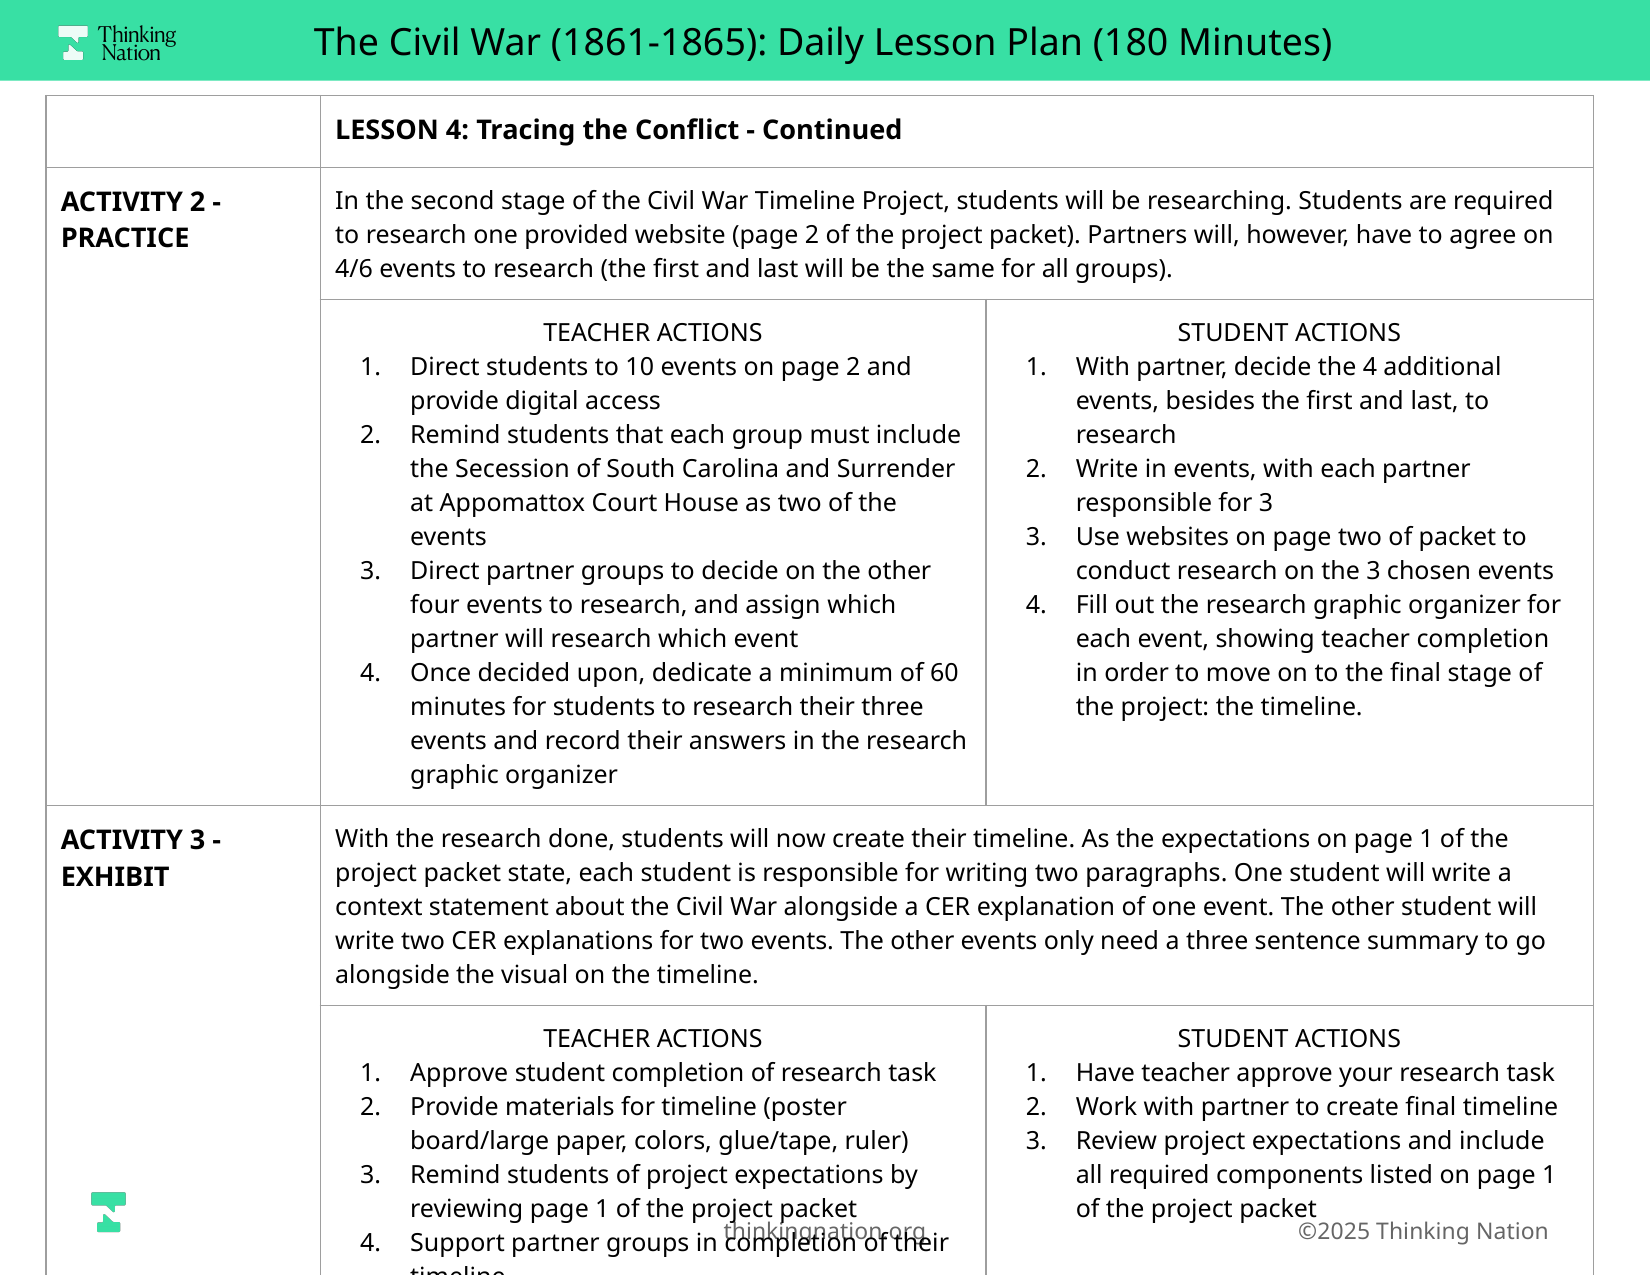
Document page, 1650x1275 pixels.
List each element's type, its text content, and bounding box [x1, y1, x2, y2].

table_cell ACTIVITY 3 - EXHIBIT [47, 806, 320, 1275]
table_cell In the second stage of the Civil War Timeline Project, students will be researching. Students are required to research one provided website (page 2 of the project packet). Partners will, however, have to agree on 4/6 events to research (the first and last will be the same for all groups). [321, 168, 1593, 299]
table_header [47, 96, 320, 167]
table_cell TEACHER ACTIONS Direct students to 10 events on page 2 and provide digital access Remind students that each group must include the Secession of South Carolina and Surrender at Appomattox Court House as two of the events Direct partner groups to decide on the other four events to research, and assign which partner will research which event Once decided upon, dedicate a minimum of 60 minutes for students to research their three events and record their answers in the research graphic organizer [321, 300, 985, 805]
picture [45, 14, 180, 85]
table_cell With the research done, students will now create their timeline. As the expectations on page 1 of the project packet state, each student is responsible for writing two paragraphs. One student will write a context statement about the Civil War alongside a CER explanation of one event. The other student will write two CER explanations for two events. The other events only need a three sentence summary to go alongside the visual on the timeline. [321, 806, 1593, 1005]
text_box The Civil War (1861-1865): Daily Lesson Plan (180 Minutes) [0, 0, 1650, 81]
table_cell STUDENT ACTIONS Have teacher approve your research task Work with partner to create final timeline Review project expectations and include all required components listed on page 1 of the project packet [987, 1006, 1593, 1275]
table_header LESSON 4: Tracing the Conflict - Continued [321, 96, 1593, 167]
table_cell ACTIVITY 2 - PRACTICE [47, 168, 320, 805]
picture [80, 1184, 136, 1240]
table_cell TEACHER ACTIONS Approve student completion of research task Provide materials for timeline (poster board/large paper, colors, glue/tape, ruler) Remind students of project expectations by reviewing page 1 of the project packet Support partner groups in completion of their timeline [321, 1006, 985, 1275]
table_cell STUDENT ACTIONS With partner, decide the 4 additional events, besides the first and last, to research Write in events, with each partner responsible for 3 Use websites on page two of packet to conduct research on the 3 chosen events Fill out the research graphic organizer for each event, showing teacher completion in order to move on to the final stage of the project: the timeline. [987, 300, 1593, 805]
